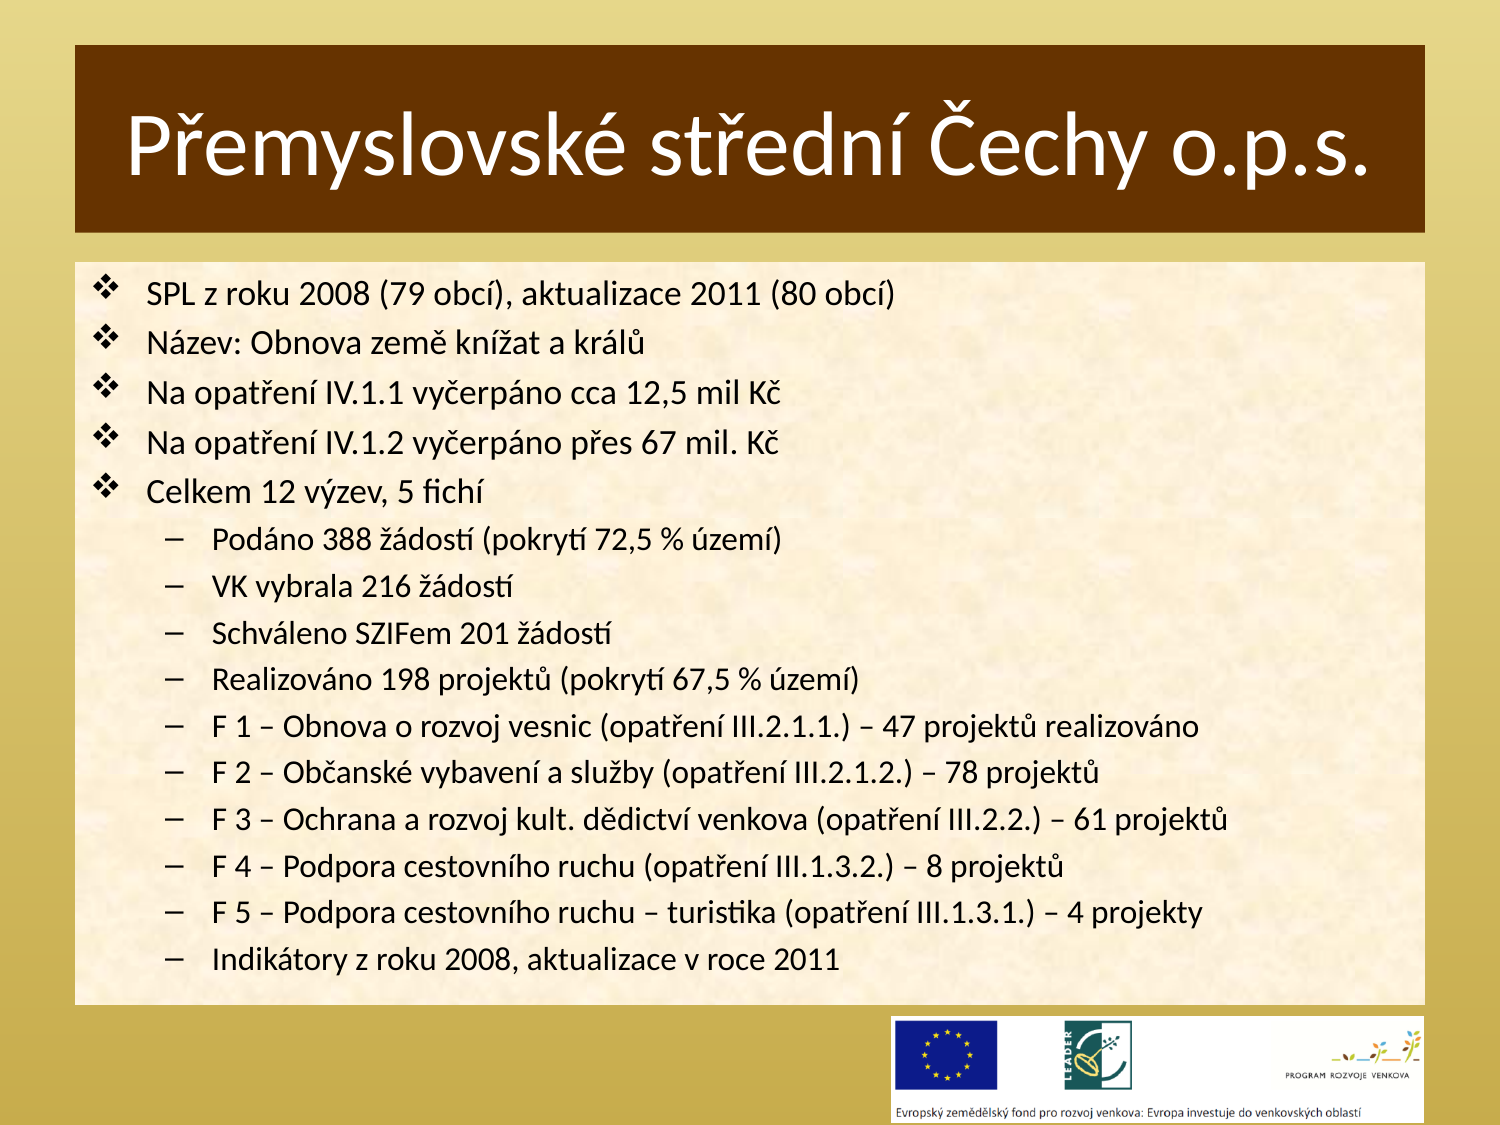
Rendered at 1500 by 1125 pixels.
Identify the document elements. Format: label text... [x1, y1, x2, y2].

title Přemyslovské střední Čechy o.p.s. [75, 45, 1425, 233]
picture [891, 1016, 1424, 1123]
list SPL z roku 2008 (79 obcí), aktualizace 2011 (80 obcí) Název: Obnova země knížat a králů Na opatření IV.1.1 vyčerpáno cca 12,5 mil Kč Na opatření IV.1.2 vyčerpáno přes 67 mil. Kč Celkem 12 výzev, 5 fichí Podáno 388 žádostí (pokrytí 72,5 % území) VK vybrala 216 žádostí Schváleno SZIFem 201 žádostí Realizováno 198 projektů (pokrytí 67,5 % území) F 1 – Obnova o rozvoj vesnic (opatření III.2.1.1.) – 47 projektů realizováno F 2 – Občanské vybavení a služby (opatření III.2.1.2.) – 78 projektů F 3 – Ochrana a rozvoj kult. dědictví venkova (opatření III.2.2.) – 61 projektů F 4 – Podpora cestovního ruchu (opatření III.1.3.2.) – 8 projektů F 5 – Podpora cestovního ruchu – turistika (opatření III.1.3.1.) – 4 projekty Indikátory z roku 2008, aktualizace v roce 2011 [75, 262, 1425, 1005]
